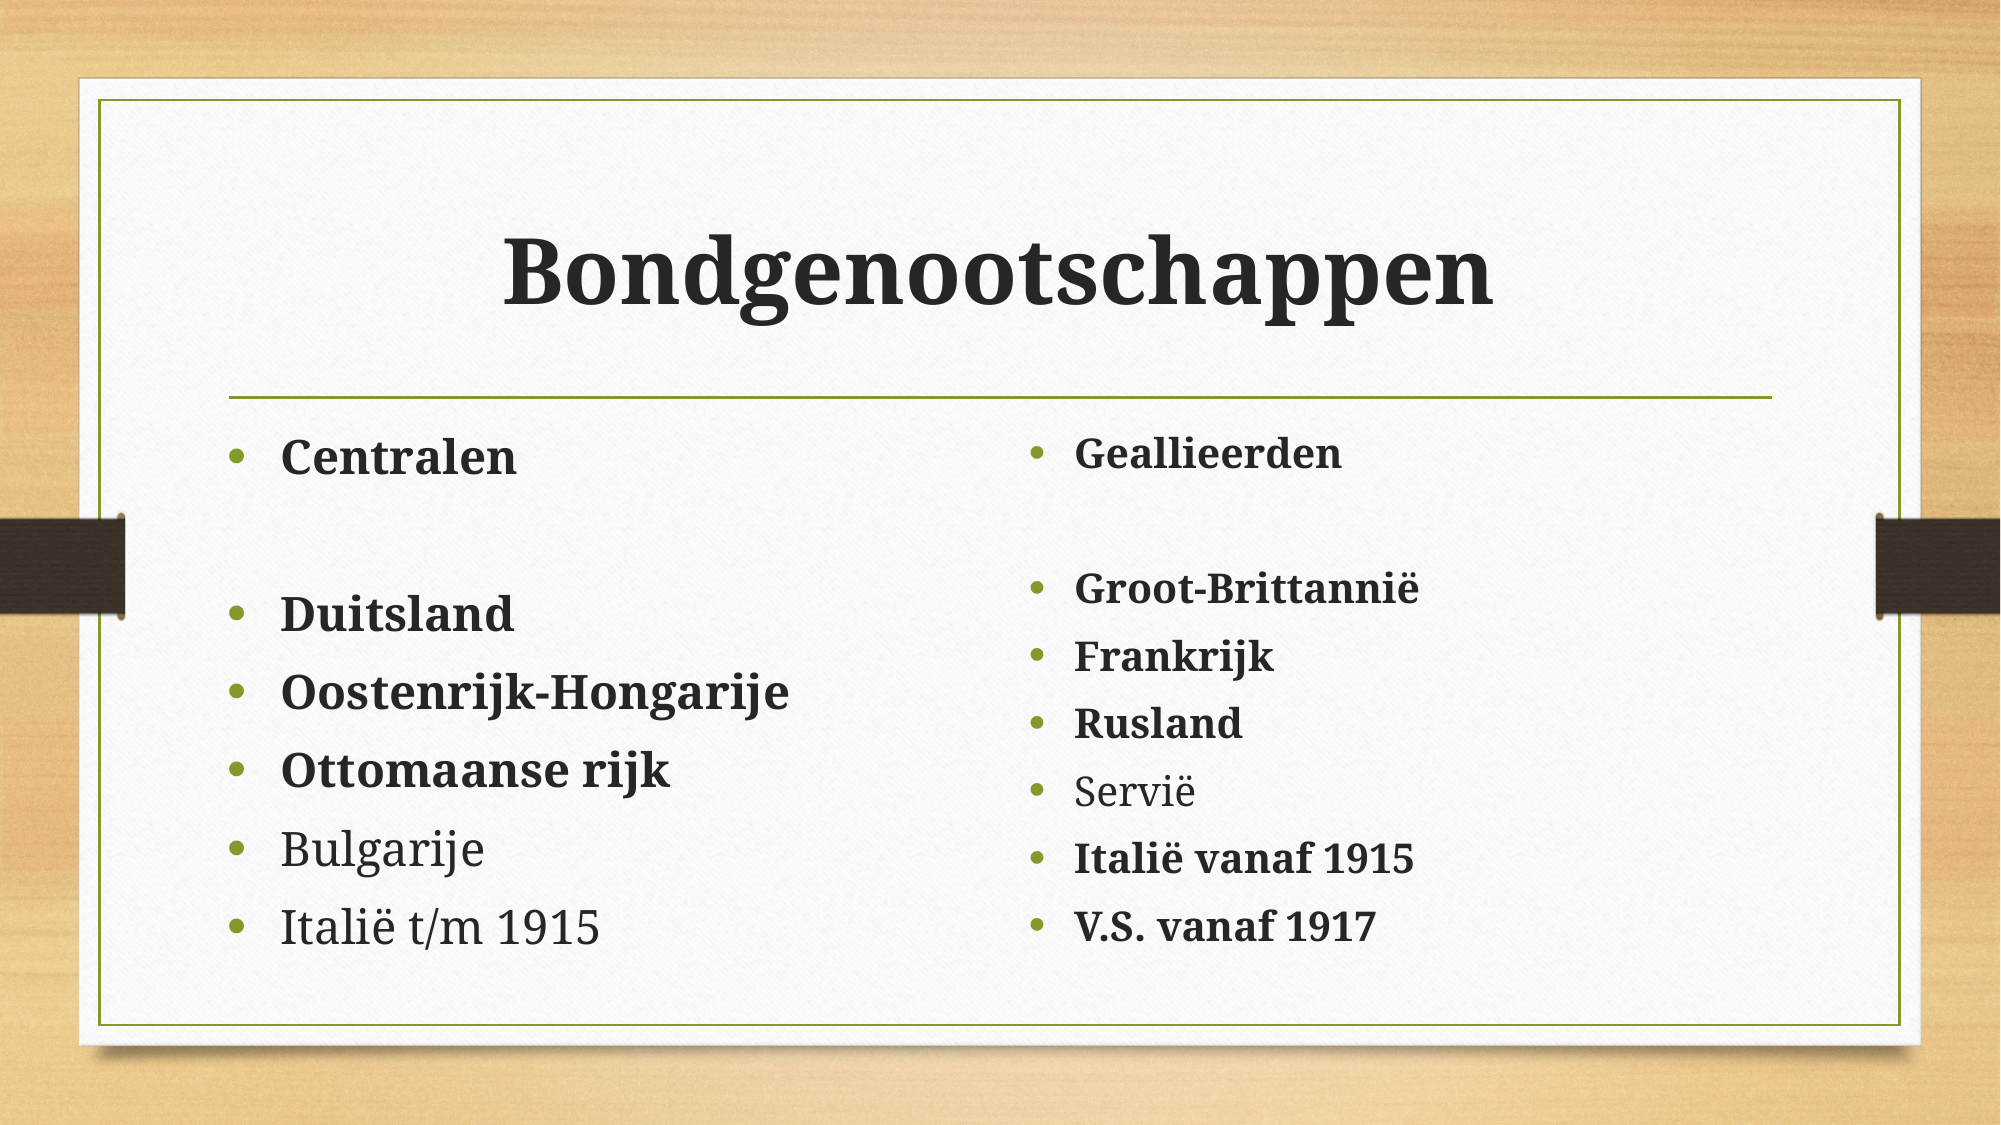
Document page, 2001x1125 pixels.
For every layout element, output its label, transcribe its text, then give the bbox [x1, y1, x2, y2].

list Centralen Duitsland Oostenrijk-Hongarije Ottomaanse rijk Bulgarije Italië t/m 1915 [213, 420, 987, 963]
picture [0, 0, 2001, 1125]
list Geallieerden Groot-Brittannië Frankrijk Rusland Servië Italië vanaf 1915 V.S. vanaf 1917 [1013, 420, 1788, 963]
title Bondgenootschappen [212, 161, 1788, 375]
